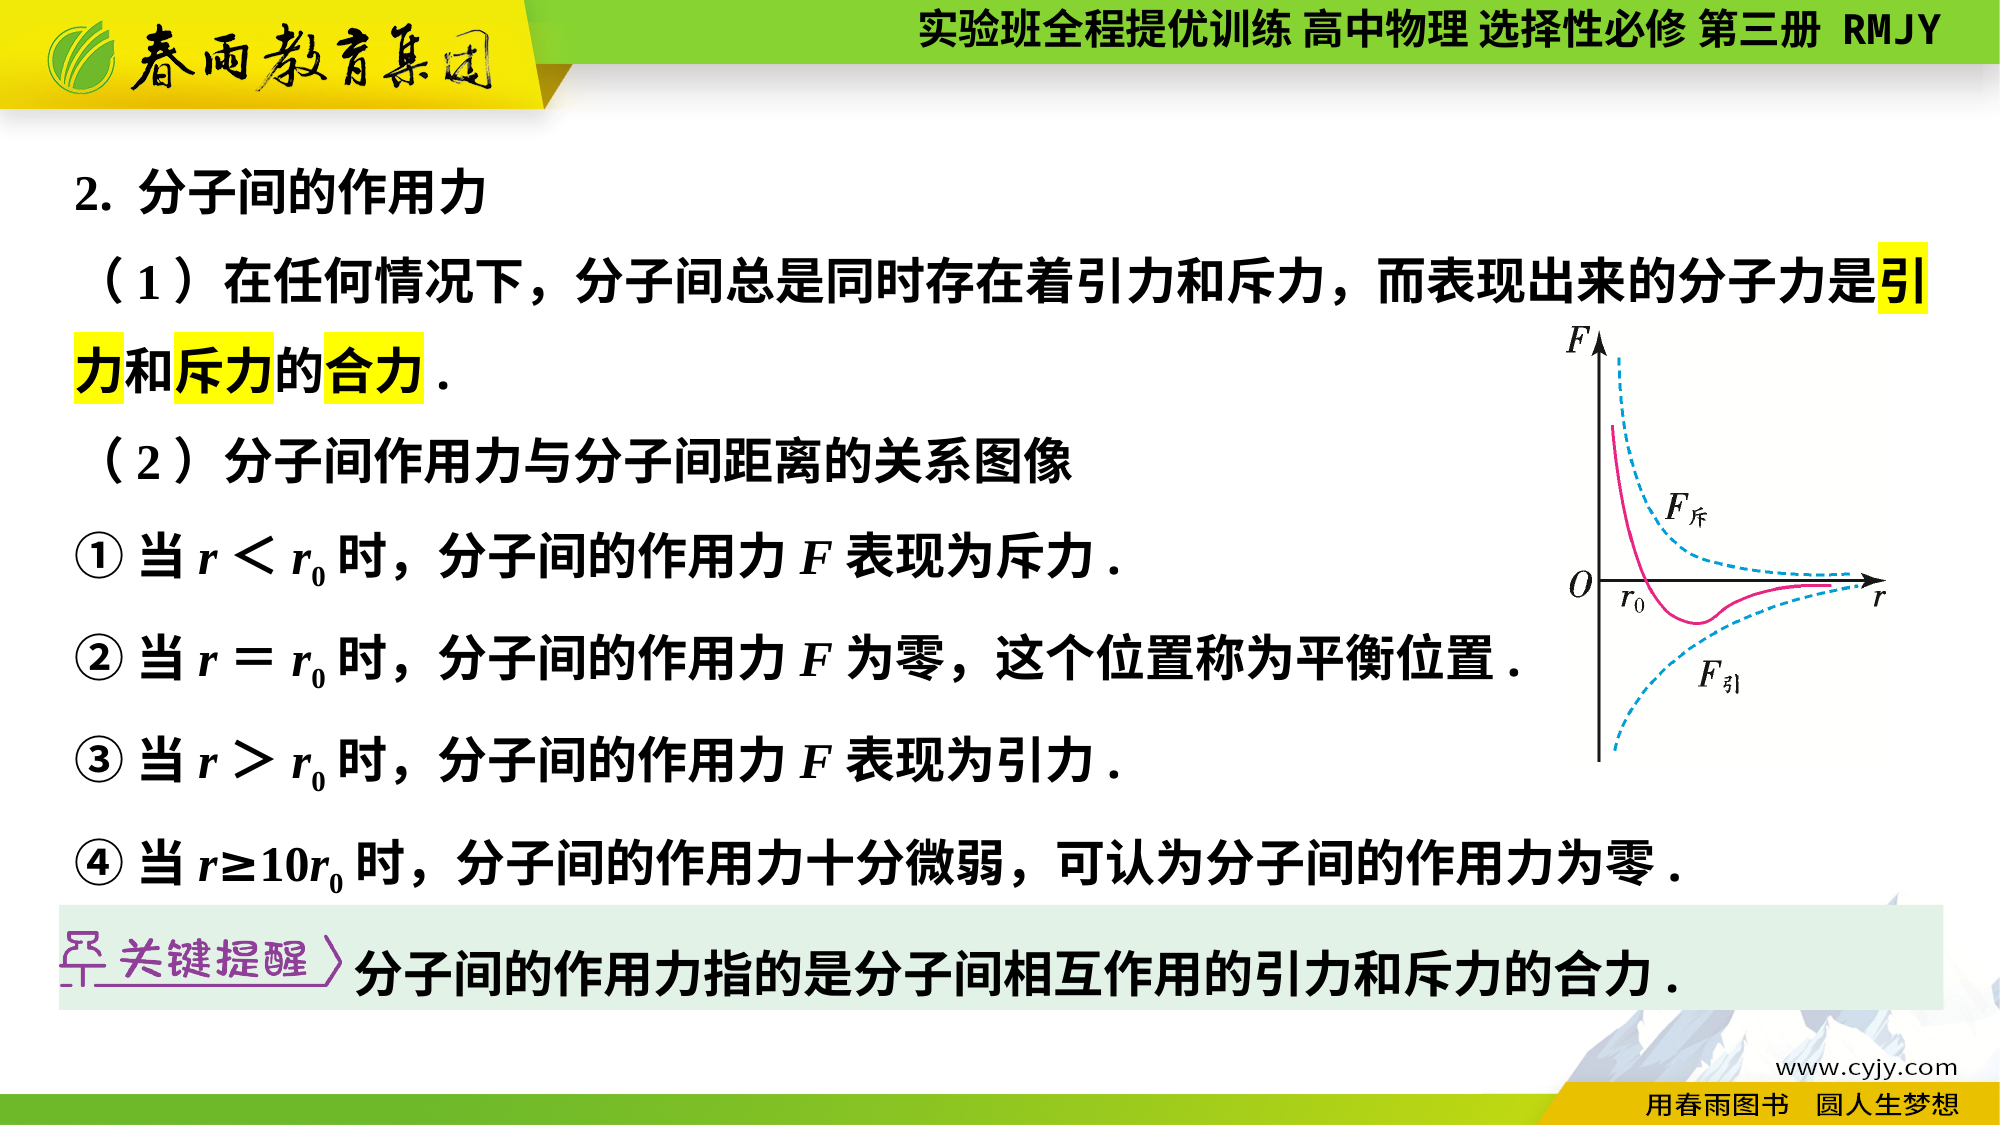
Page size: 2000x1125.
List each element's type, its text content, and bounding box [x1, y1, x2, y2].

text_box 分子间的作用力指的是分子间相互作用的引力和斥力的合力. [59, 904, 1944, 1010]
picture [0, 0, 2000, 1125]
list 2. 分子间的作用力 （1）在任何情况下，分子间总是同时存在着引力和斥力，而表现出来的分子力是引力和斥力的合力. （2）分子间作用力与分子间距离的关系图像 ①当r＜r0时，分子间的作用力F表现为斥力. ②当r＝r0时，分子间的作用力F为零，这个位置称为平衡位置. ③当r＞r0时，分子间的作用力F表现为引力. ④当r≥10r0时，分子间的作用力十分微弱，可认为分子间的作用力为零. [59, 122, 1944, 854]
